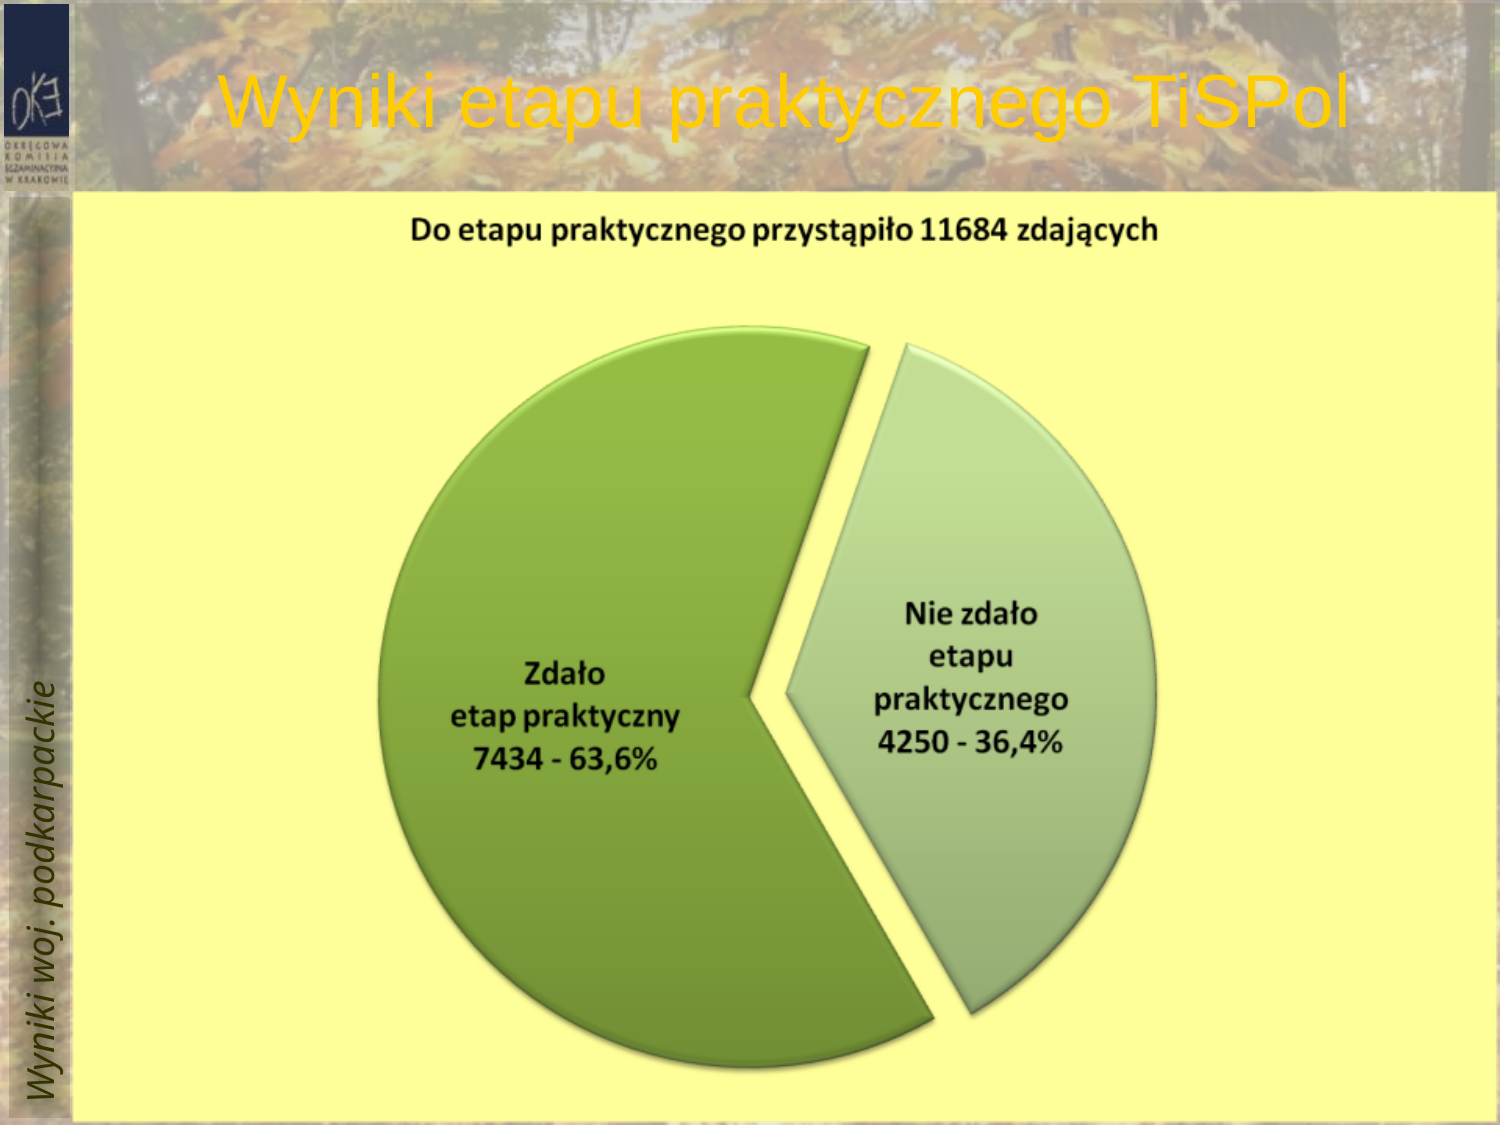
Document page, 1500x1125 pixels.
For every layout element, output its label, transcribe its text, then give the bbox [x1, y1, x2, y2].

title Wyniki etapu praktycznego TiSPol [74, 3, 1495, 191]
picture [72, 191, 1499, 1123]
text_box Wyniki woj. podkarpackie [9, 197, 68, 1118]
